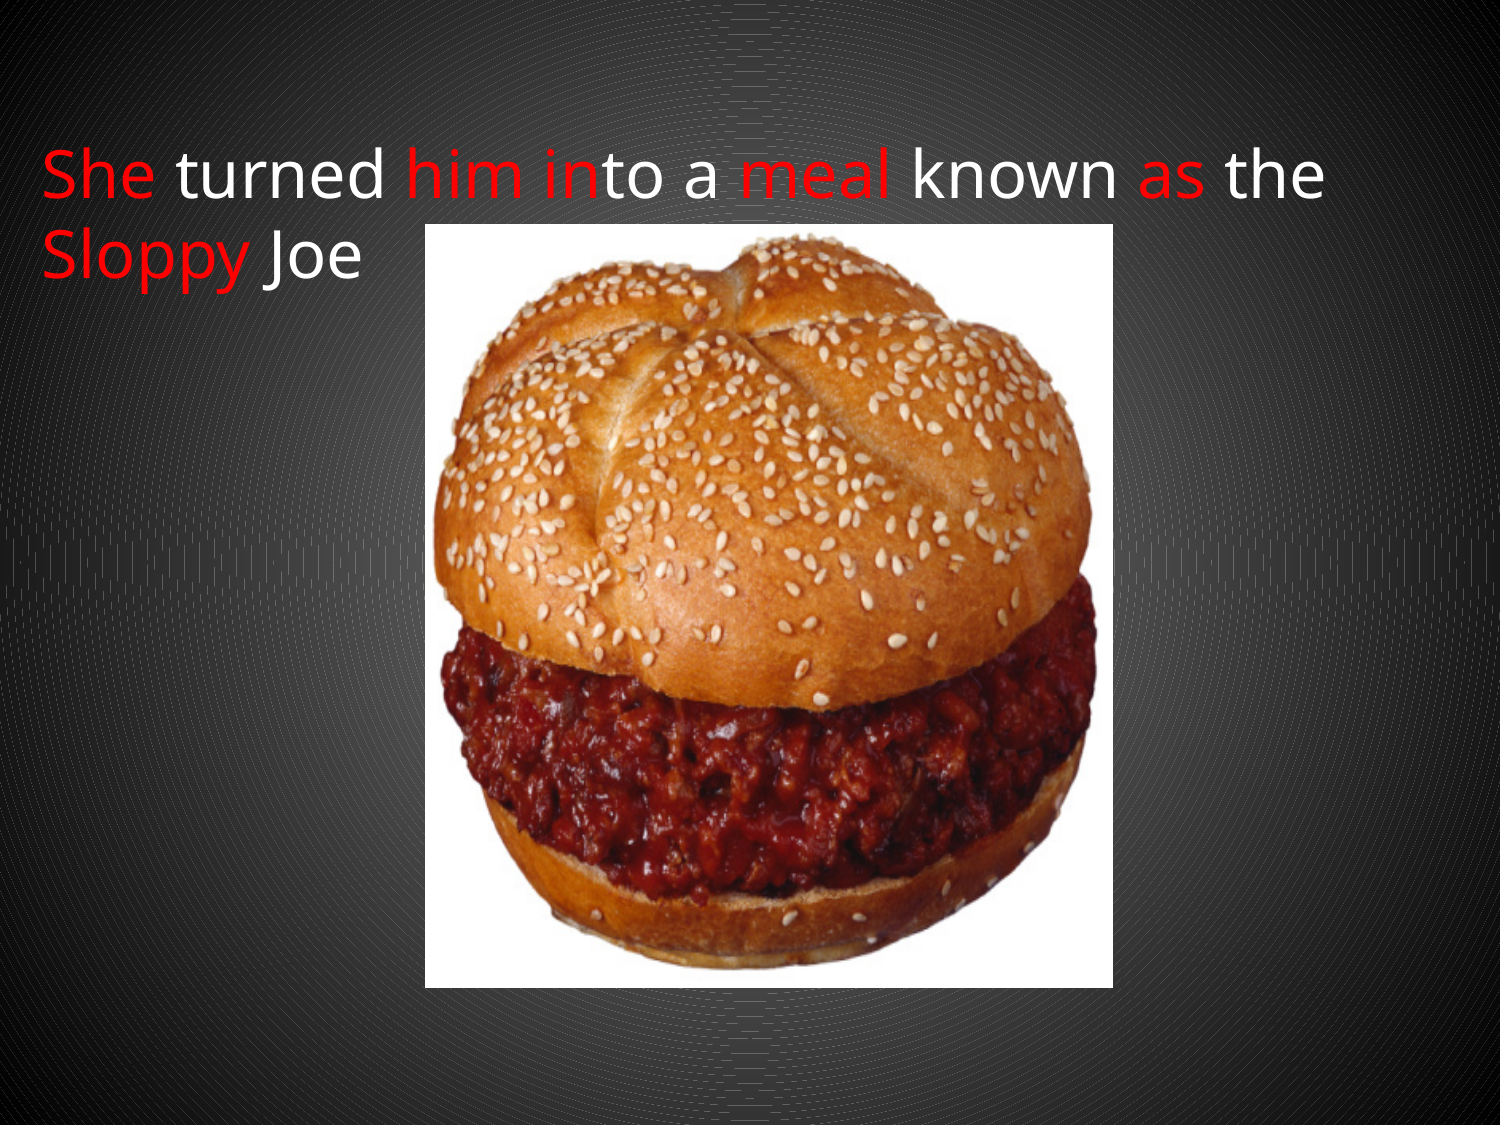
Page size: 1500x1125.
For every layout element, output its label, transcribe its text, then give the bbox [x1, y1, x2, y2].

text_box She turned him into a meal known as the Sloppy Joe [27, 124, 1500, 300]
picture [424, 224, 1113, 988]
